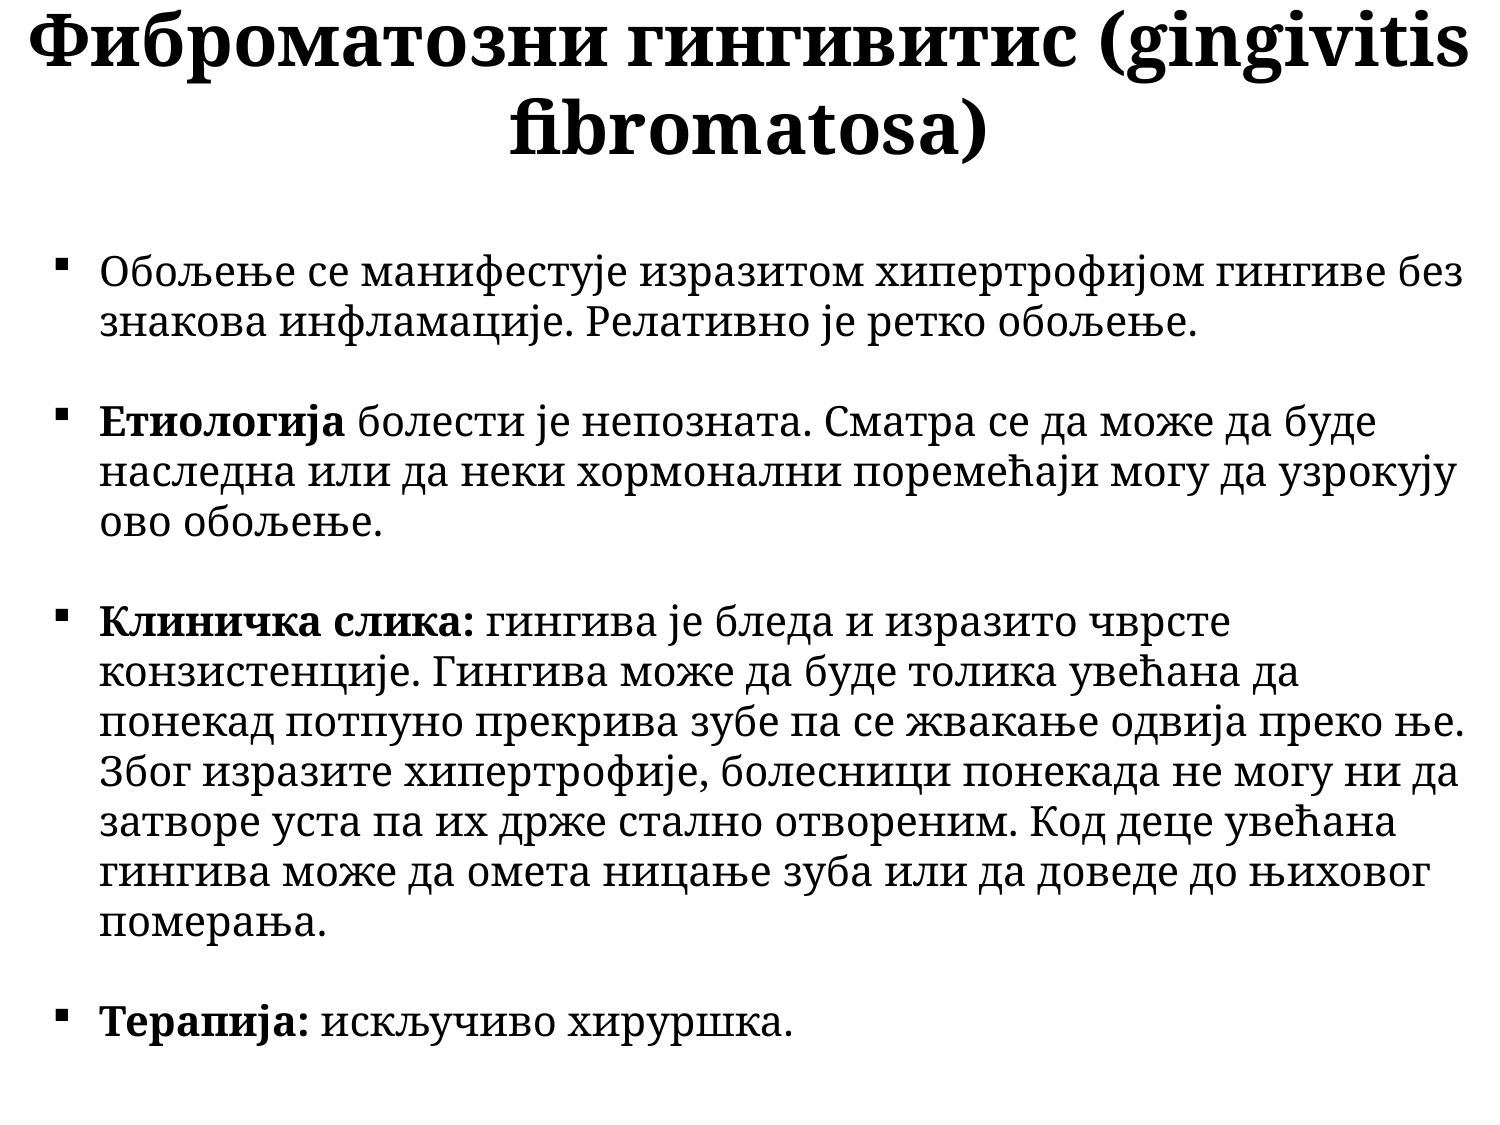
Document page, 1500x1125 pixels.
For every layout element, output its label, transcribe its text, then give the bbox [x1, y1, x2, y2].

text_box Фиброматозни гингивитис (gingivitis fibromatosa) [0, 12, 1500, 151]
text_box Обољење се манифестује изразитом хипертрофијом гингиве без знакова инфламације. Релативно је ретко обољење. Етиологија болести је непозната. Сматра се да може да буде наследна или да неки хормонални поремећаји могу да узрокују ово обољење. Клиничка слика: гингива је бледа и изразито чврсте конзистенције. Гингива може да буде толика увећана да понекад потпуно прекрива зубе па се жвакање одвија преко ње. Због изразите хипертрофије, болесници понекада не могу ни да затворе уста па их држе стално отвореним. Код деце увећана гингива може да омета ницање зуба или да доведе до њиховог померања. Терапија: искључиво хируршка. [37, 187, 1488, 1125]
